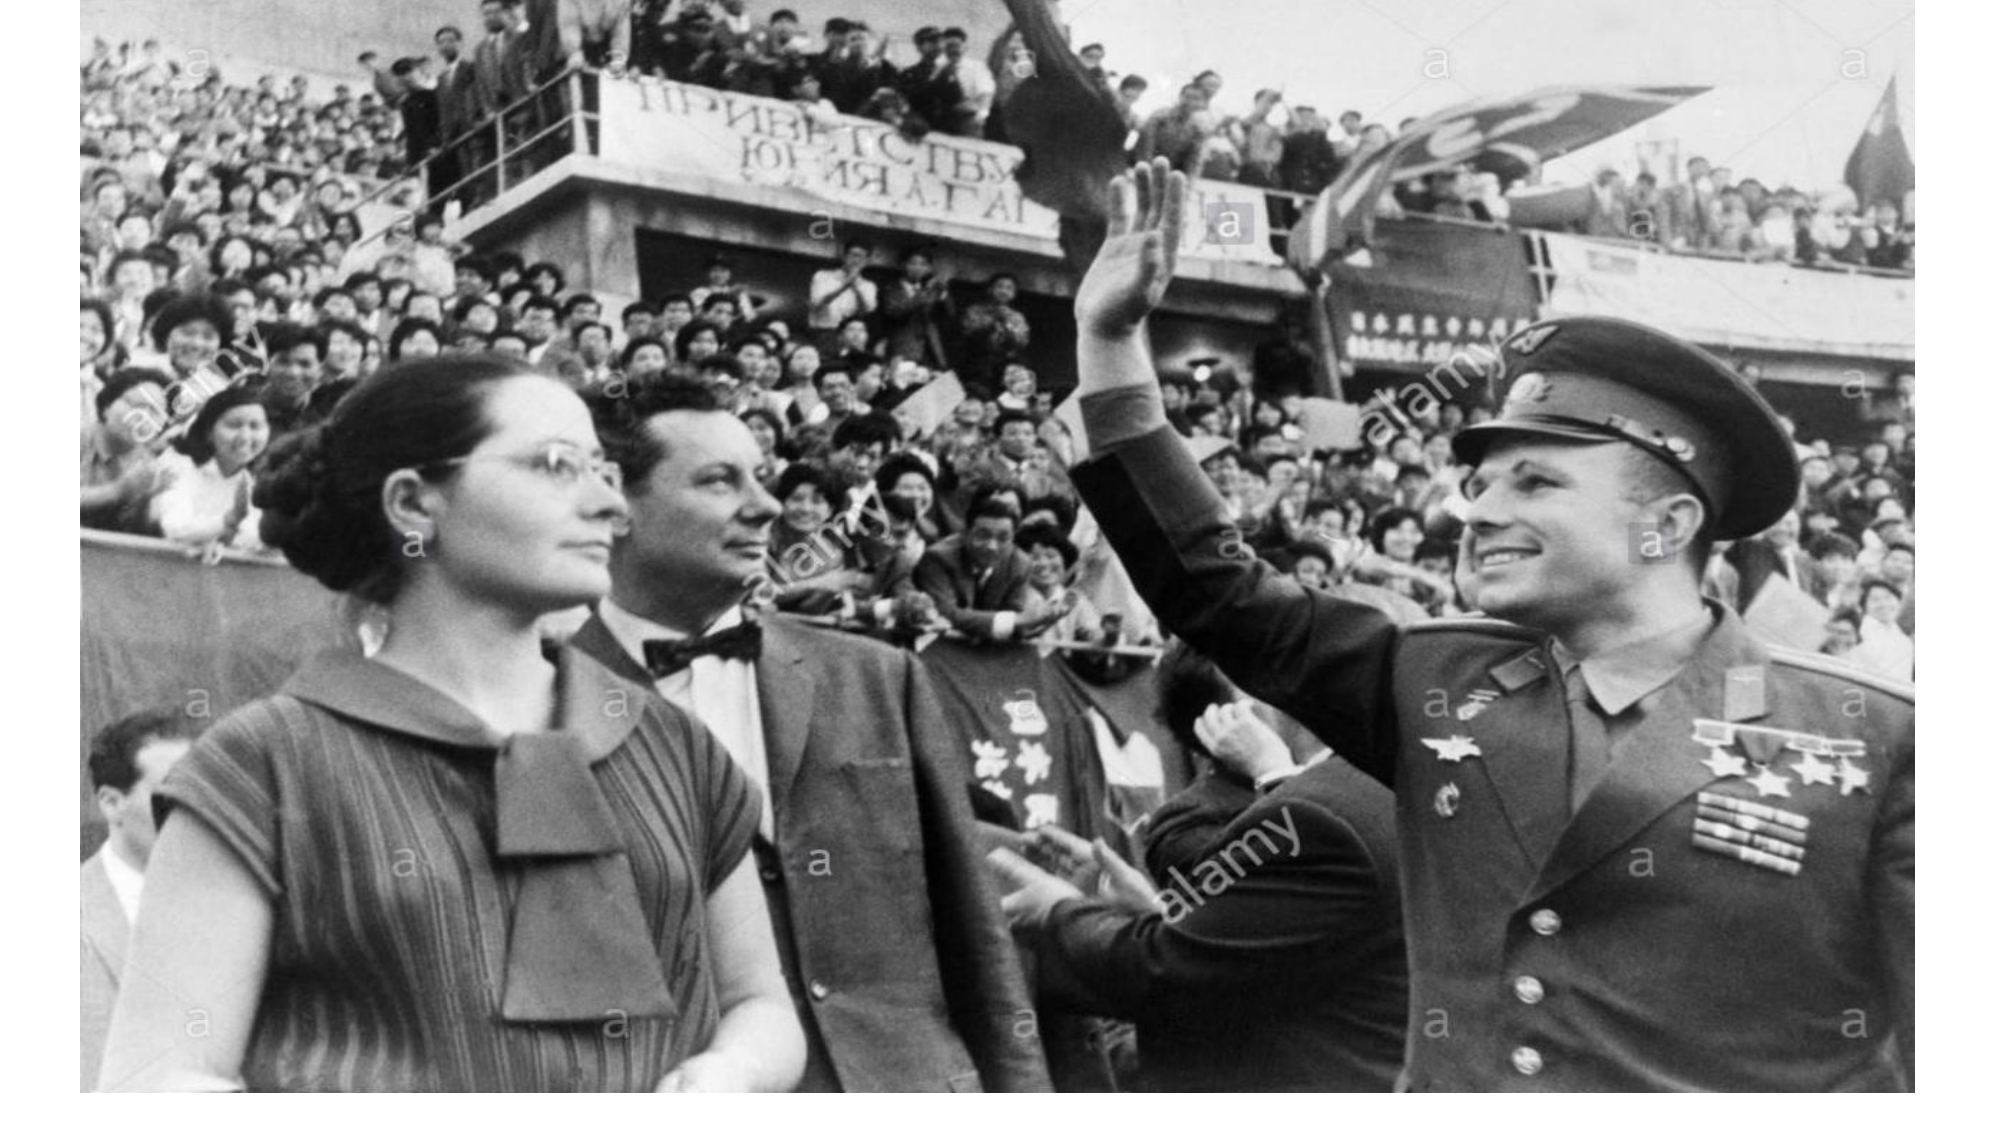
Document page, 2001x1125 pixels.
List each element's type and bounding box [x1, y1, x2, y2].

picture [80, 0, 1915, 1093]
